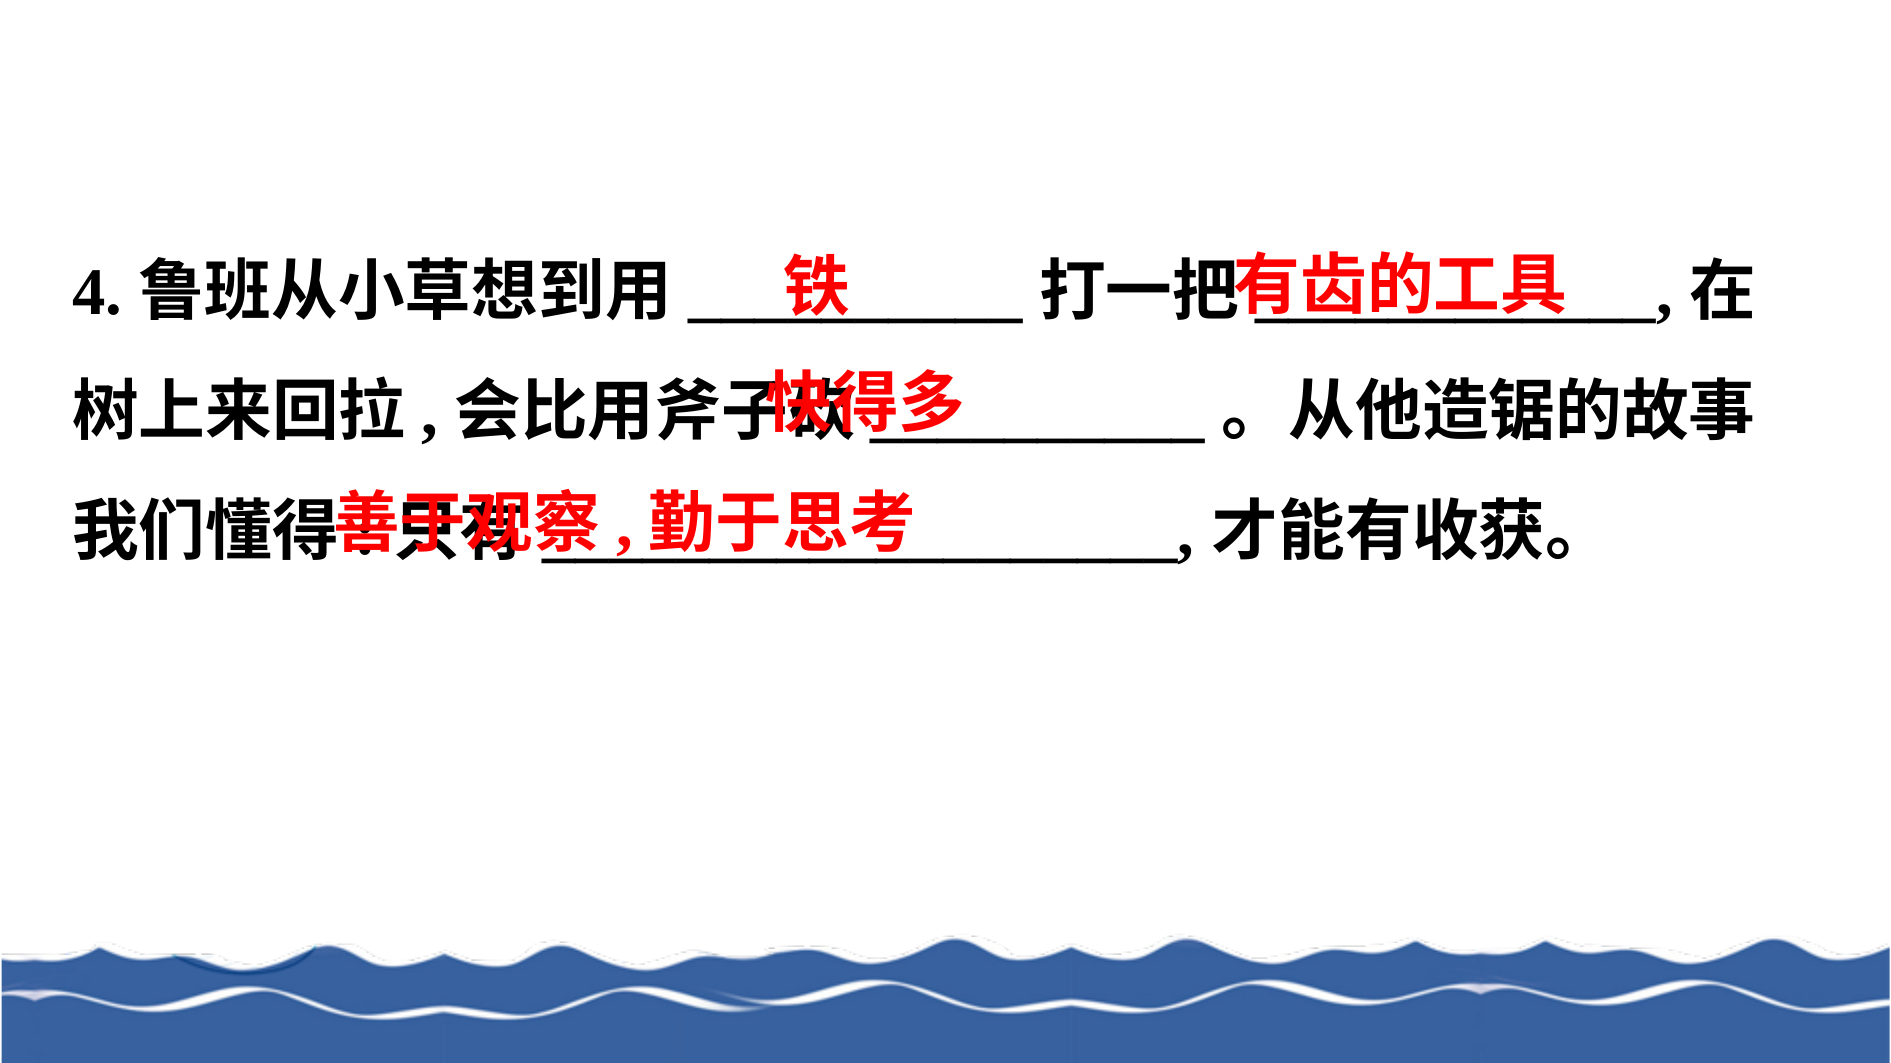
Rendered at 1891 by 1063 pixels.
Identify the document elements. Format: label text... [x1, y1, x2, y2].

text_box 善于观察,勤于思考 [318, 472, 931, 568]
text_box 4.鲁班从小草想到用__________打一把____________,在树上来回拉,会比用斧子砍__________。从他造锯的故事我们懂得:只有___________________,才能有收获。 [57, 200, 1835, 576]
picture [1, 886, 1891, 1063]
text_box 有齿的工具 [1218, 234, 1583, 330]
text_box 铁 [768, 236, 865, 331]
text_box 快得多 [750, 352, 981, 448]
